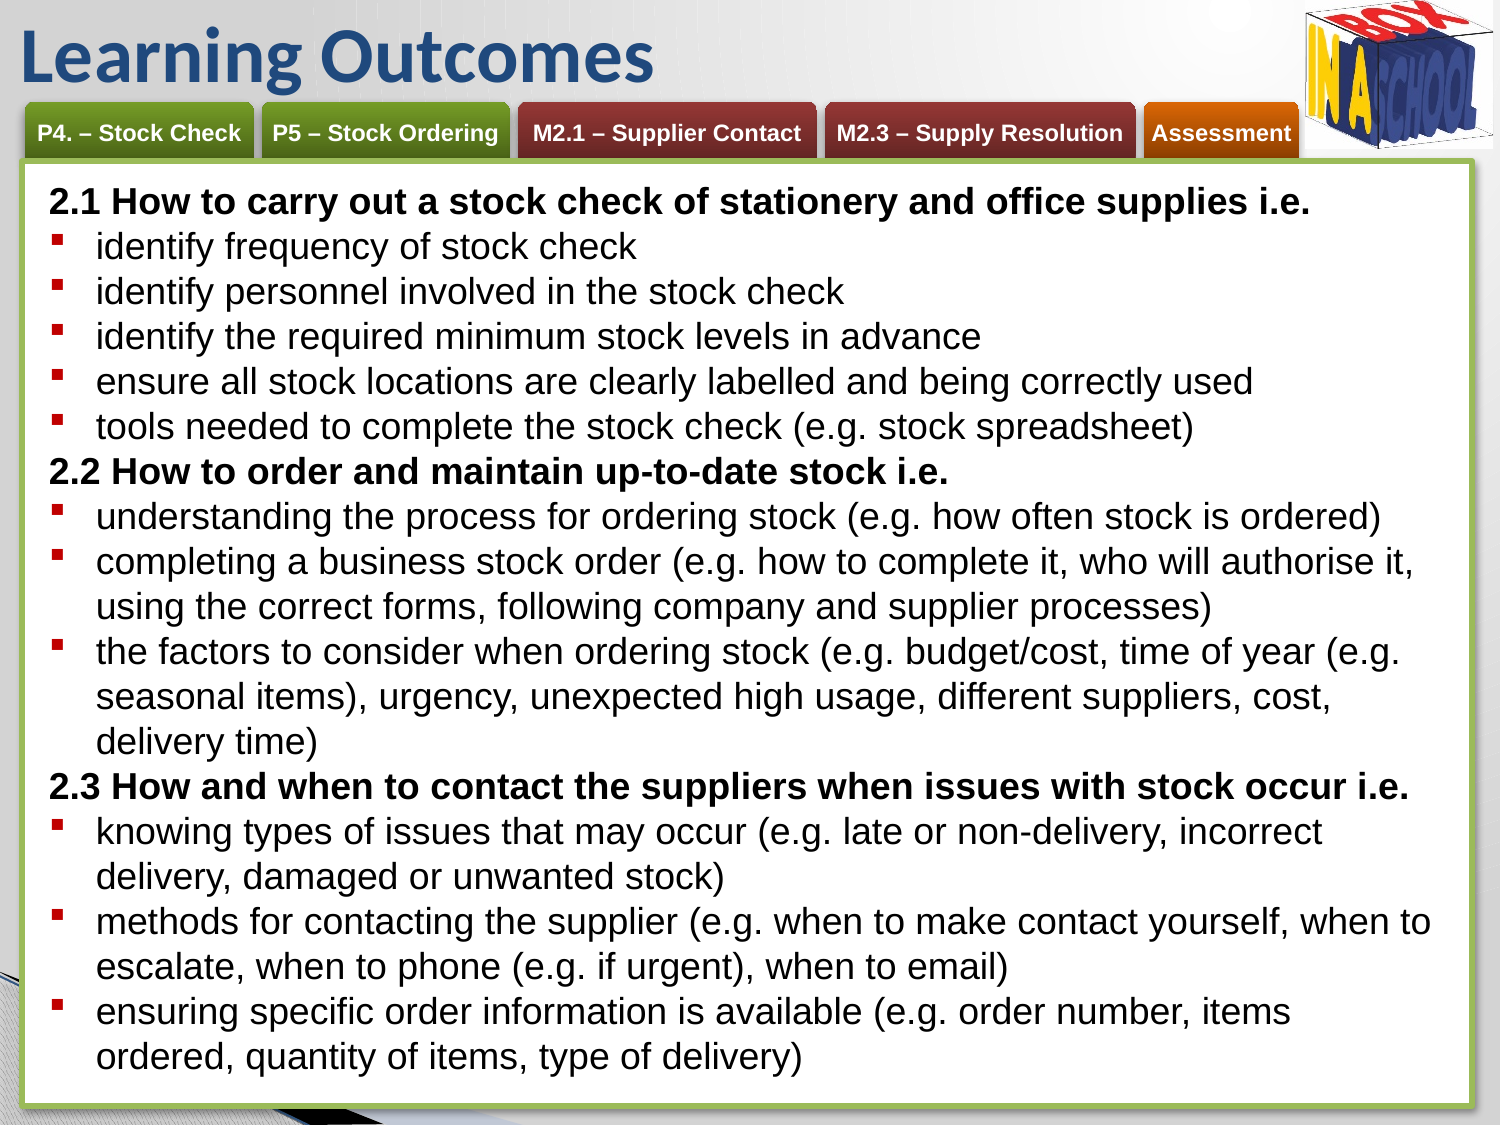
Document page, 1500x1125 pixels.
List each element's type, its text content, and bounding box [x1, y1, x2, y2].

title Learning Outcomes [5, 0, 1270, 102]
picture [281, 1114, 303, 1125]
picture [1305, 0, 1494, 149]
text_box 2.1 How to carry out a stock check of stationery and office supplies i.e. identify frequency of stock check identify personnel involved in the stock check identify the required minimum stock levels in advance ensure all stock locations are clearly labelled and being correctly used tools needed to complete the stock check (e.g. stock spreadsheet) 2.2 How to order and maintain up-to-date stock i.e. understanding the process for ordering stock (e.g. how often stock is ordered) completing a business stock order (e.g. how to complete it, who will authorise it, using the correct forms, following company and supplier processes) the factors to consider when ordering stock (e.g. budget/cost, time of year (e.g. seasonal items), urgency, unexpected high usage, different suppliers, cost, delivery time) 2.3 How and when to contact the suppliers when issues with stock occur i.e. knowing types of issues that may occur (e.g. late or non-delivery, incorrect delivery, damaged or unwanted stock) methods for contacting the supplier (e.g. when to make contact yourself, when to escalate, when to phone (e.g. if urgent), when to email) ensuring specific order information is available (e.g. order number, items ordered, quantity of items, type of delivery) [34, 169, 1454, 1085]
